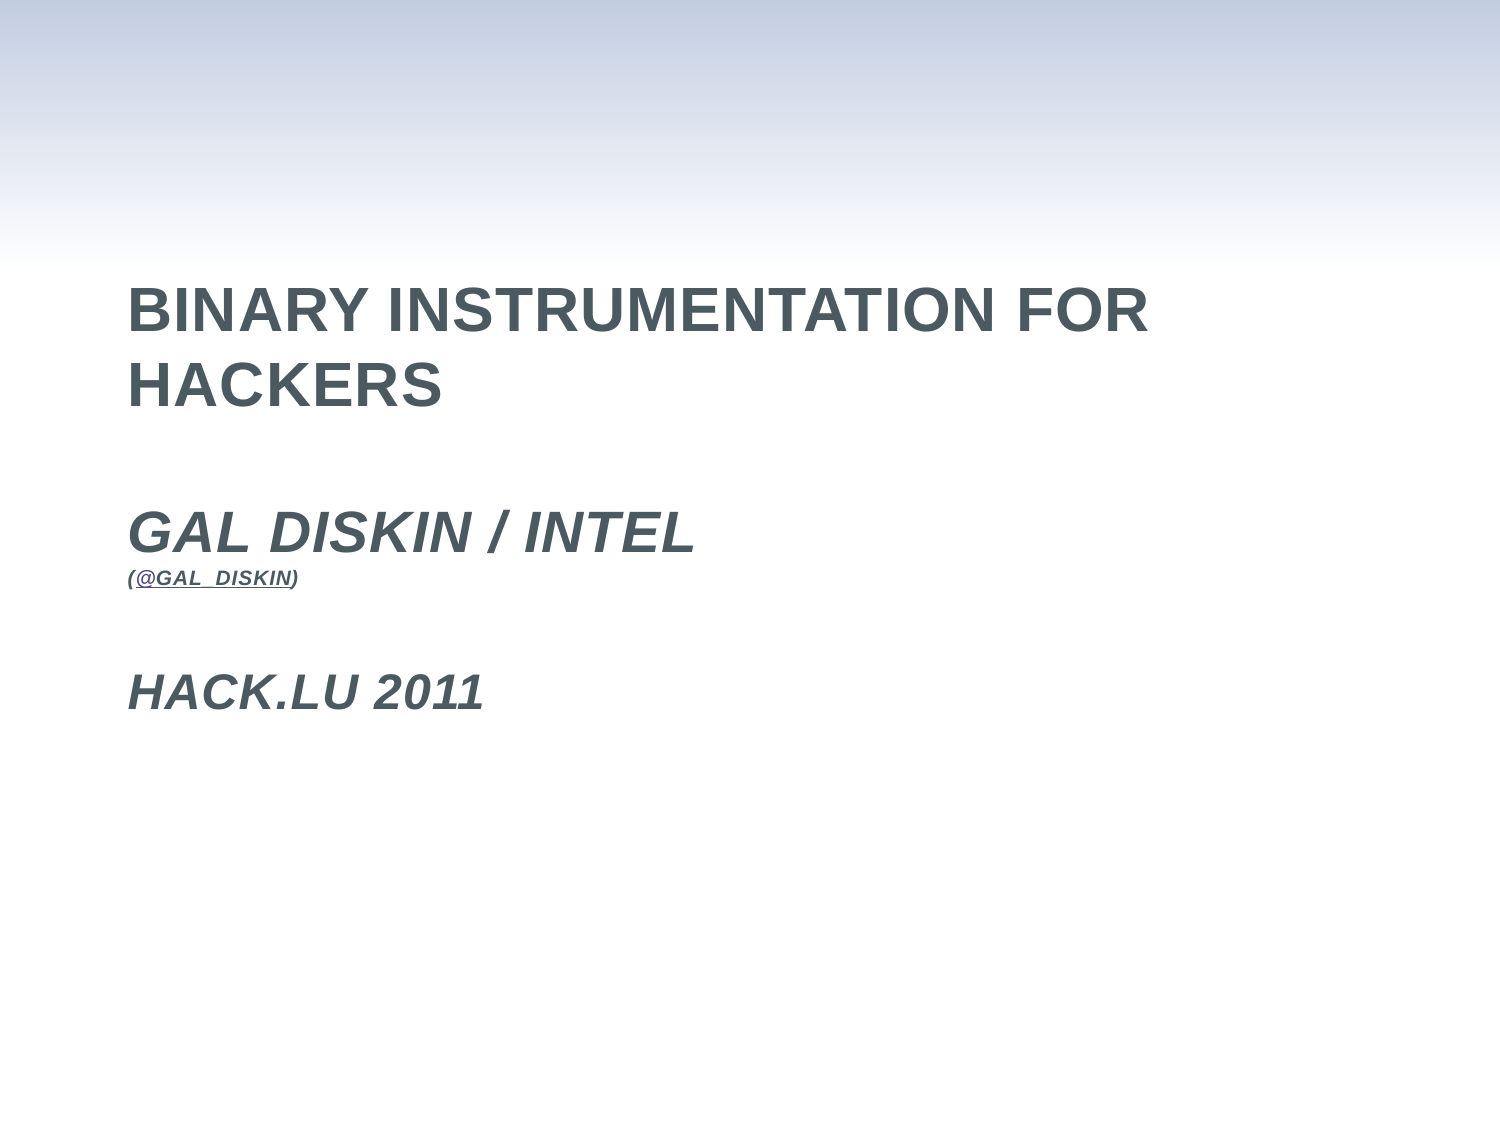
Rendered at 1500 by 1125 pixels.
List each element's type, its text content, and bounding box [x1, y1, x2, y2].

title Binary instrumentation for Hackers Gal Diskin / Intel (@gal_diskin) Hack.lu 2011 [112, 152, 1419, 727]
